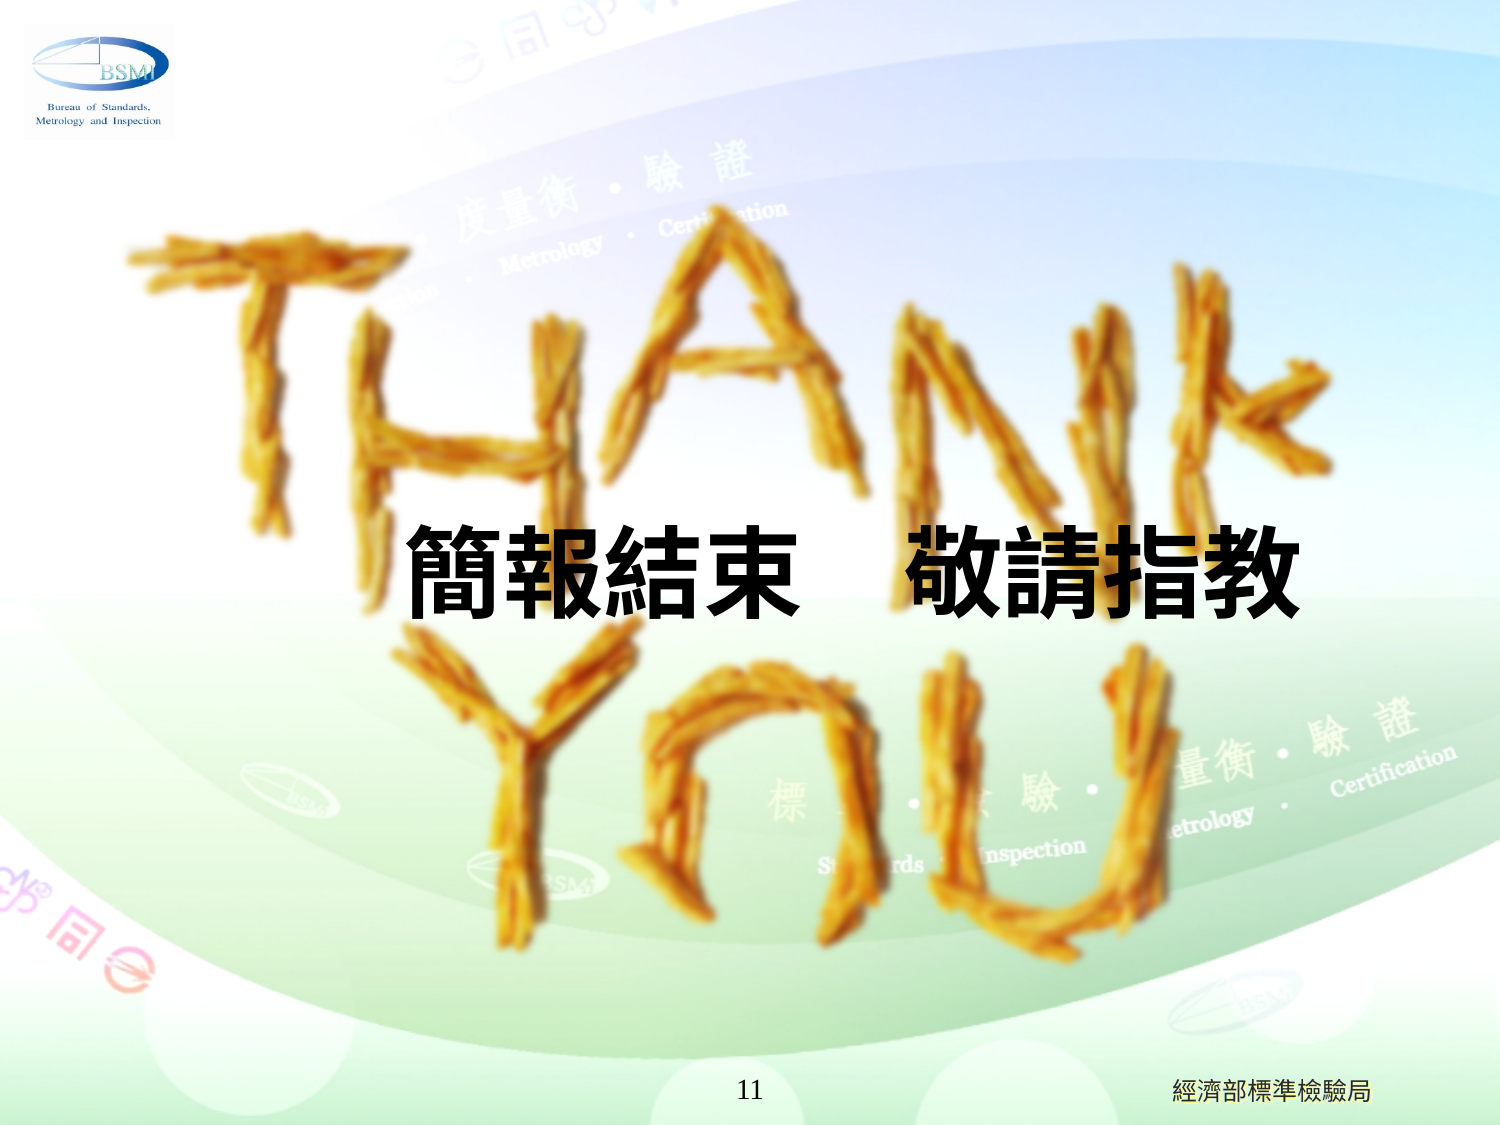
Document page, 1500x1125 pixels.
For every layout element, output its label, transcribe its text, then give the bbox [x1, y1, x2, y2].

picture [111, 191, 1439, 1008]
footer 11 [512, 1037, 988, 1113]
slide_number 經濟部標準檢驗局 [1074, 1037, 1388, 1113]
text_box 消費者常用的商品名稱(俗名) 行動電源 電視機 冷氣機 : : [0, 0, 1500, 1125]
picture [24, 24, 175, 140]
